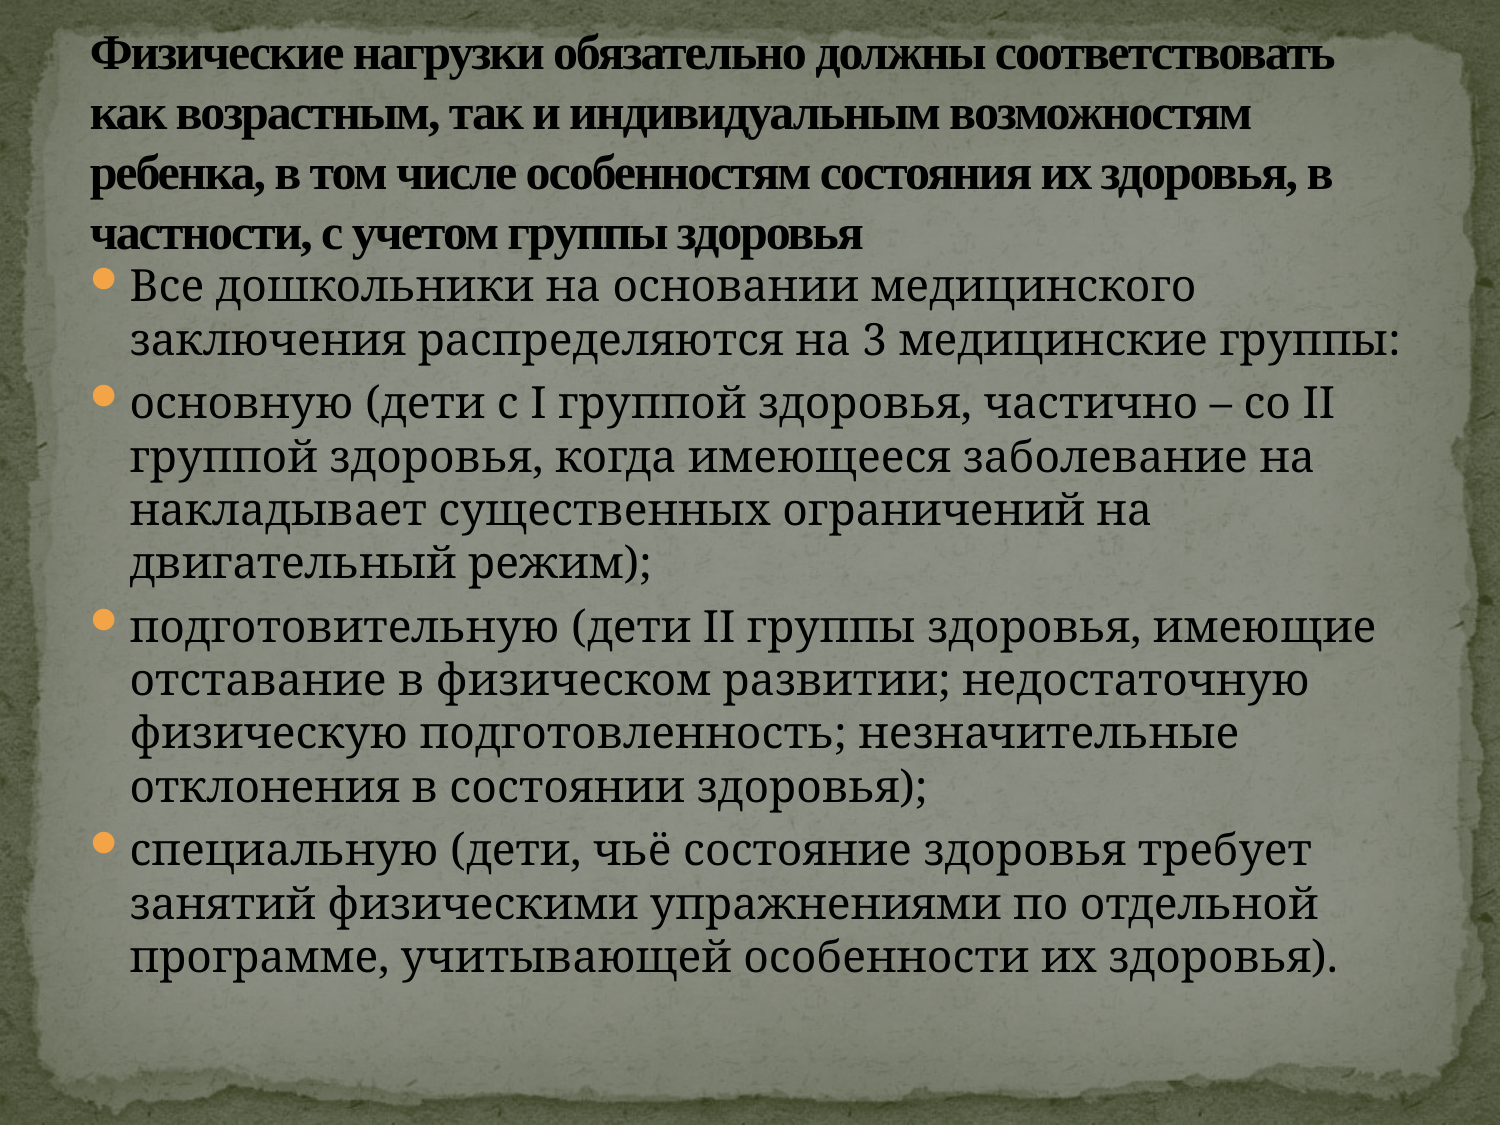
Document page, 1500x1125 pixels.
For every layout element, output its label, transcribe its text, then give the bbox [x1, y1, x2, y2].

list Все дошкольники на основании медицинского заключения распределяются на 3 медицинские группы: основную (дети с I группой здоровья, частично – со II группой здоровья, когда имеющееся заболевание на накладывает существенных ограничений на двигательный режим); подготовительную (дети II группы здоровья, имеющие отставание в физическом развитии; недостаточную физическую подготовленность; незначительные отклонения в состоянии здоровья); специальную (дети, чьё состояние здоровья требует занятий физическими упражнениями по отдельной программе, учитывающей особенности их здоровья). [75, 268, 1425, 1000]
title Физические нагрузки обязательно должны соответствовать как возрастным, так и индивидуальным возможностям ребенка, в том числе особенностям состояния их здоровья, в частности, с учетом группы здоровья [74, 24, 1425, 268]
